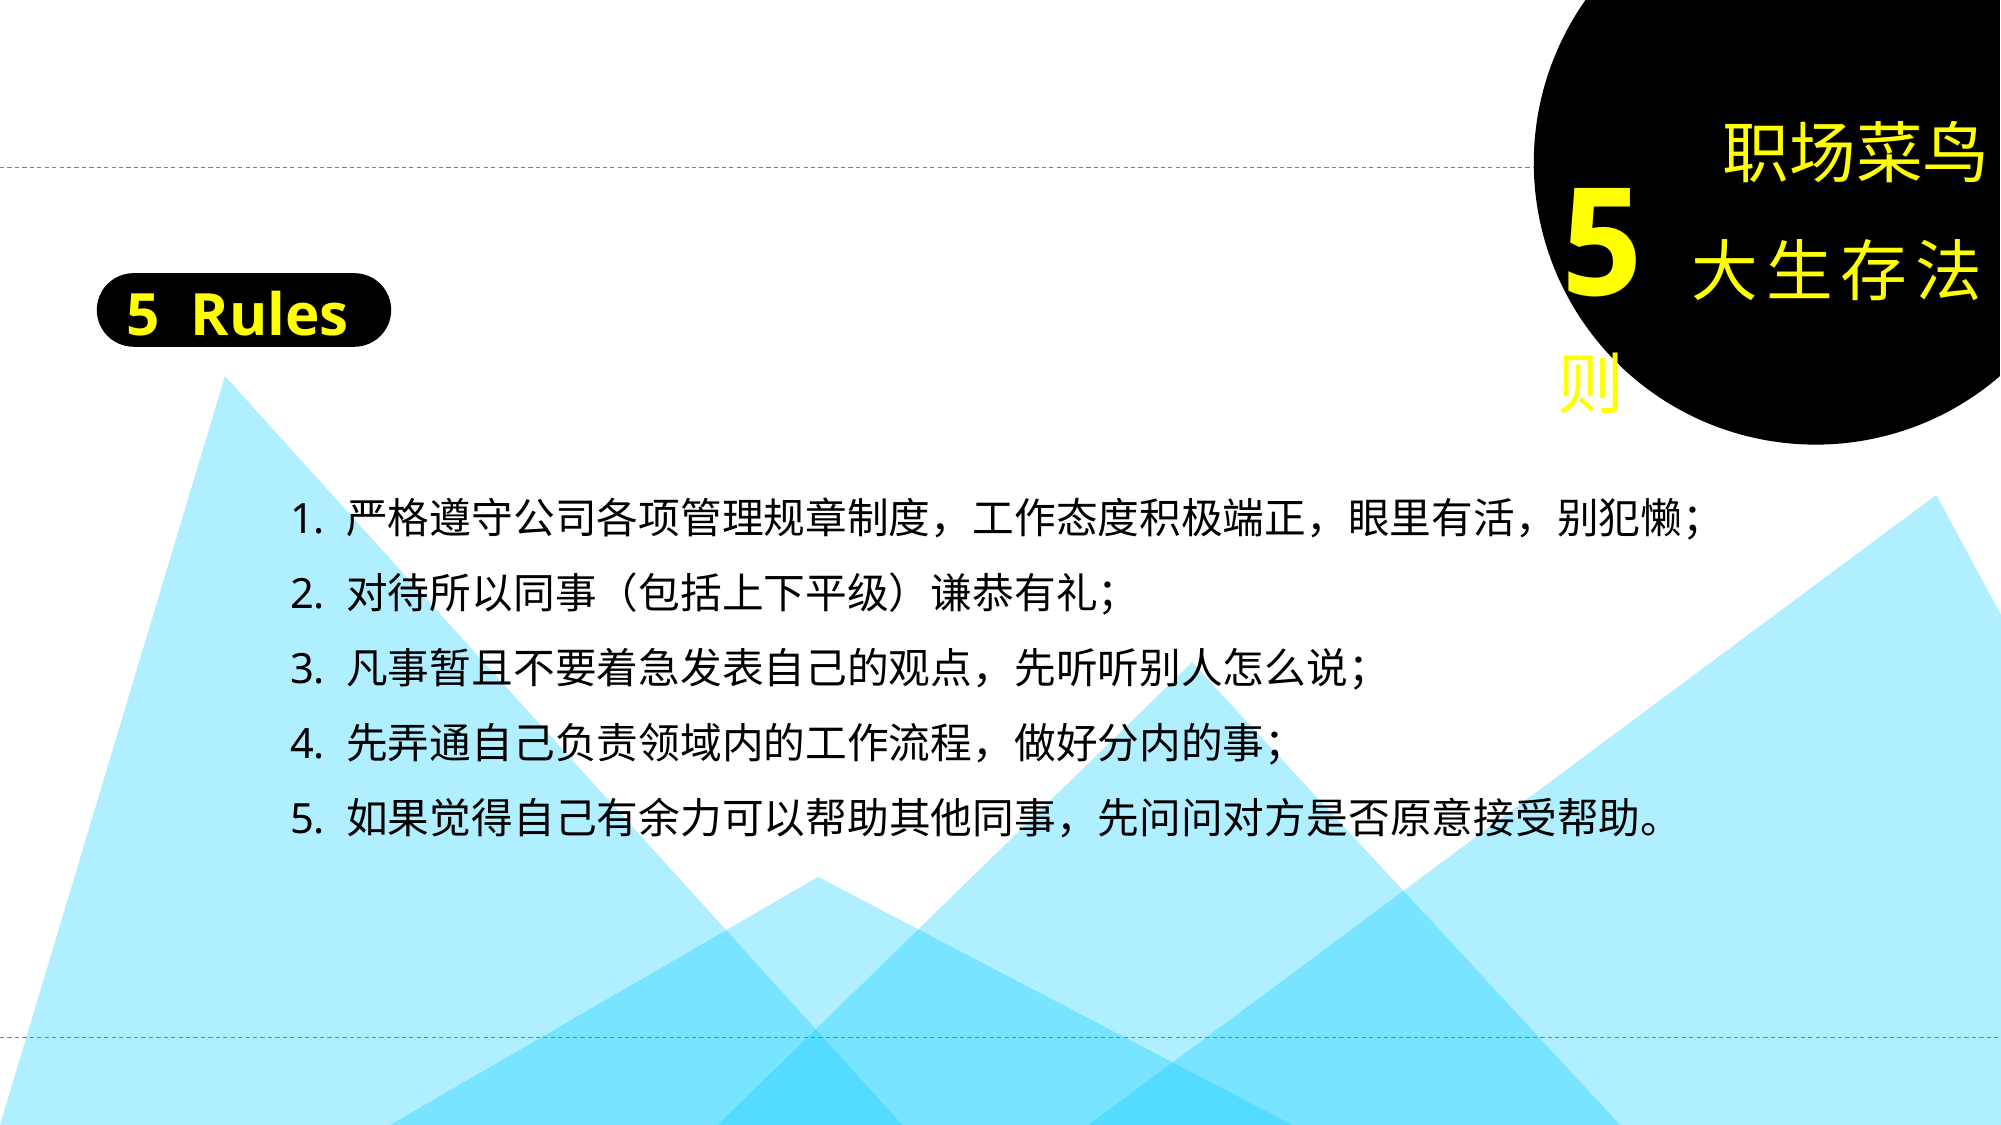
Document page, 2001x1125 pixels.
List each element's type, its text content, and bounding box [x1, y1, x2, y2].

text_box [1532, 168, 1543, 239]
text_box 5 Rules [112, 256, 394, 355]
text_box [1532, 0, 2000, 167]
text_box 严格遵守公司各项管理规章制度，工作态度积极端正，眼里有活，别犯懒； 对待所以同事（包括上下平级）谦恭有礼； 凡事暂且不要着急发表自己的观点，先听听别人怎么说； 先弄通自己负责领域内的工作流程，做好分内的事； 如果觉得自己有余力可以帮助其他同事，先问问对方是否原意接受帮助。 [275, 459, 1740, 849]
text_box 5大生存法则 [1543, 102, 1997, 333]
text_box [1589, 199, 2000, 446]
text_box 职场菜鸟 [1707, 87, 2000, 199]
text_box [95, 278, 112, 341]
